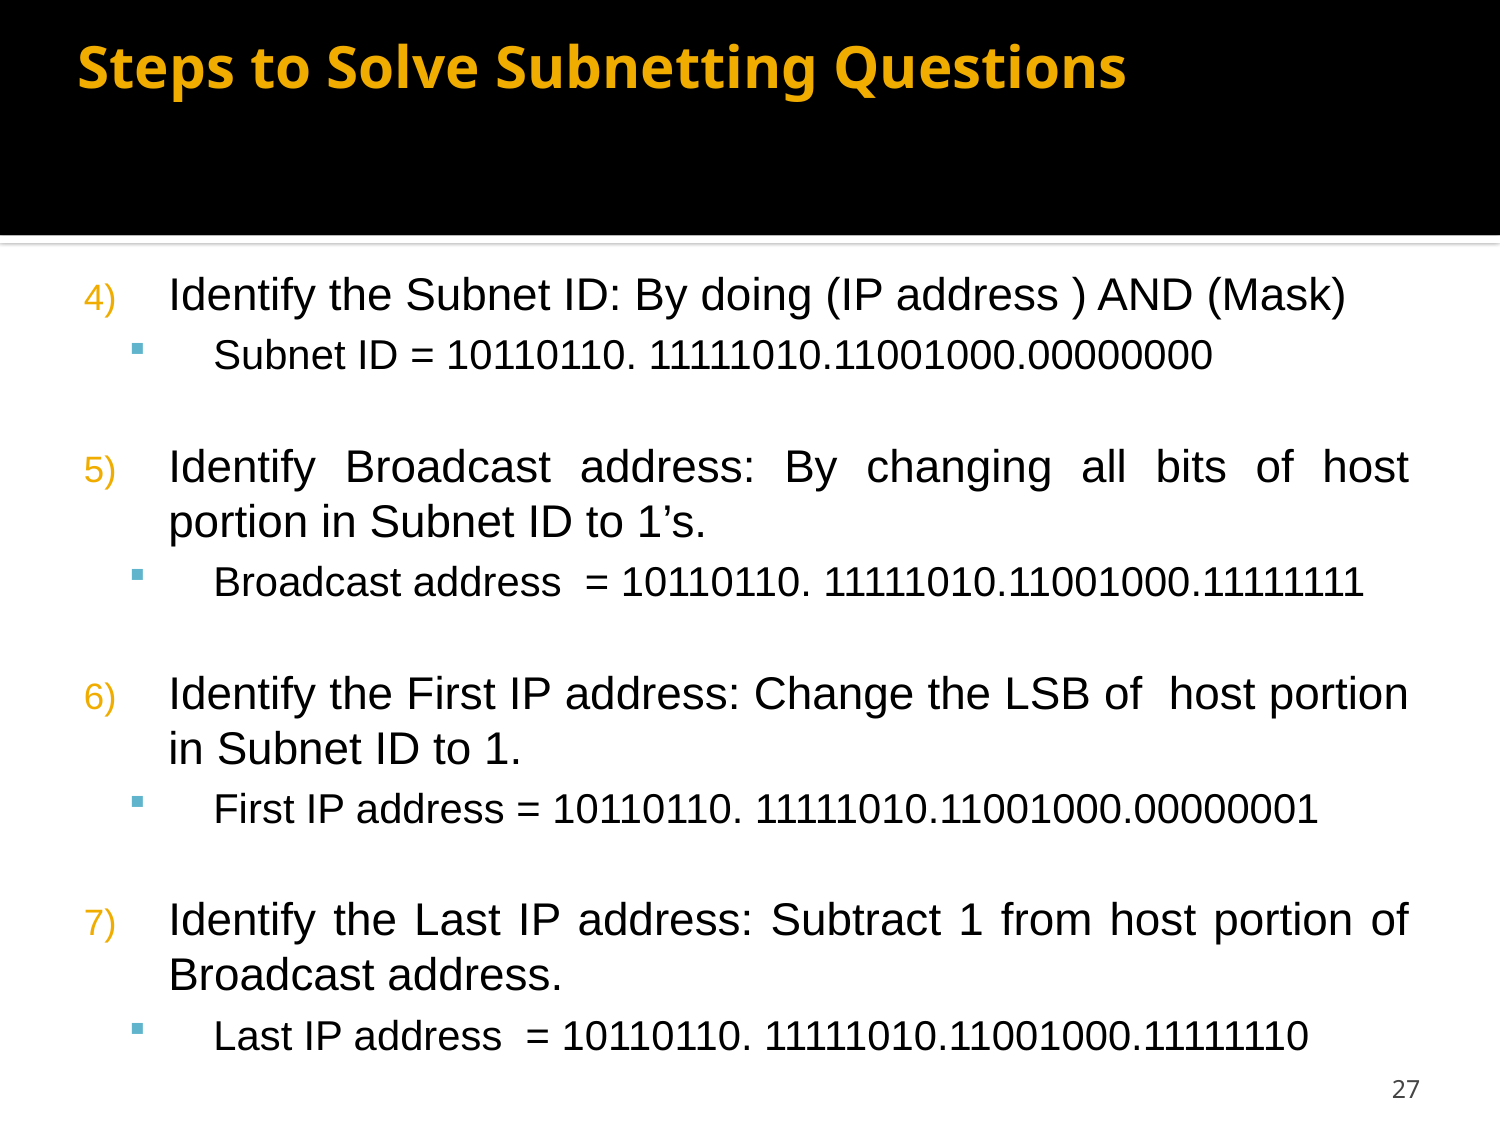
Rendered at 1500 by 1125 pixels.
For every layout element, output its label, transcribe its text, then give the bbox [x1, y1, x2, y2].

slide_number 27 [1345, 1062, 1467, 1108]
text_box Steps to Solve Subnetting Questions [62, 37, 1338, 93]
list Identify the Subnet ID: By doing (IP address ) AND (Mask) Subnet ID = 10110110. 11111010.11001000.00000000 Identify Broadcast address: By changing all bits of host portion in Subnet ID to 1’s. Broadcast address = 10110110. 11111010.11001000.11111111 Identify the First IP address: Change the LSB of host portion in Subnet ID to 1. First IP address = 10110110. 11111010.11001000.00000001 Identify the Last IP address: Subtract 1 from host portion of Broadcast address. Last IP address = 10110110. 11111010.11001000.11111110 [75, 249, 1425, 1009]
